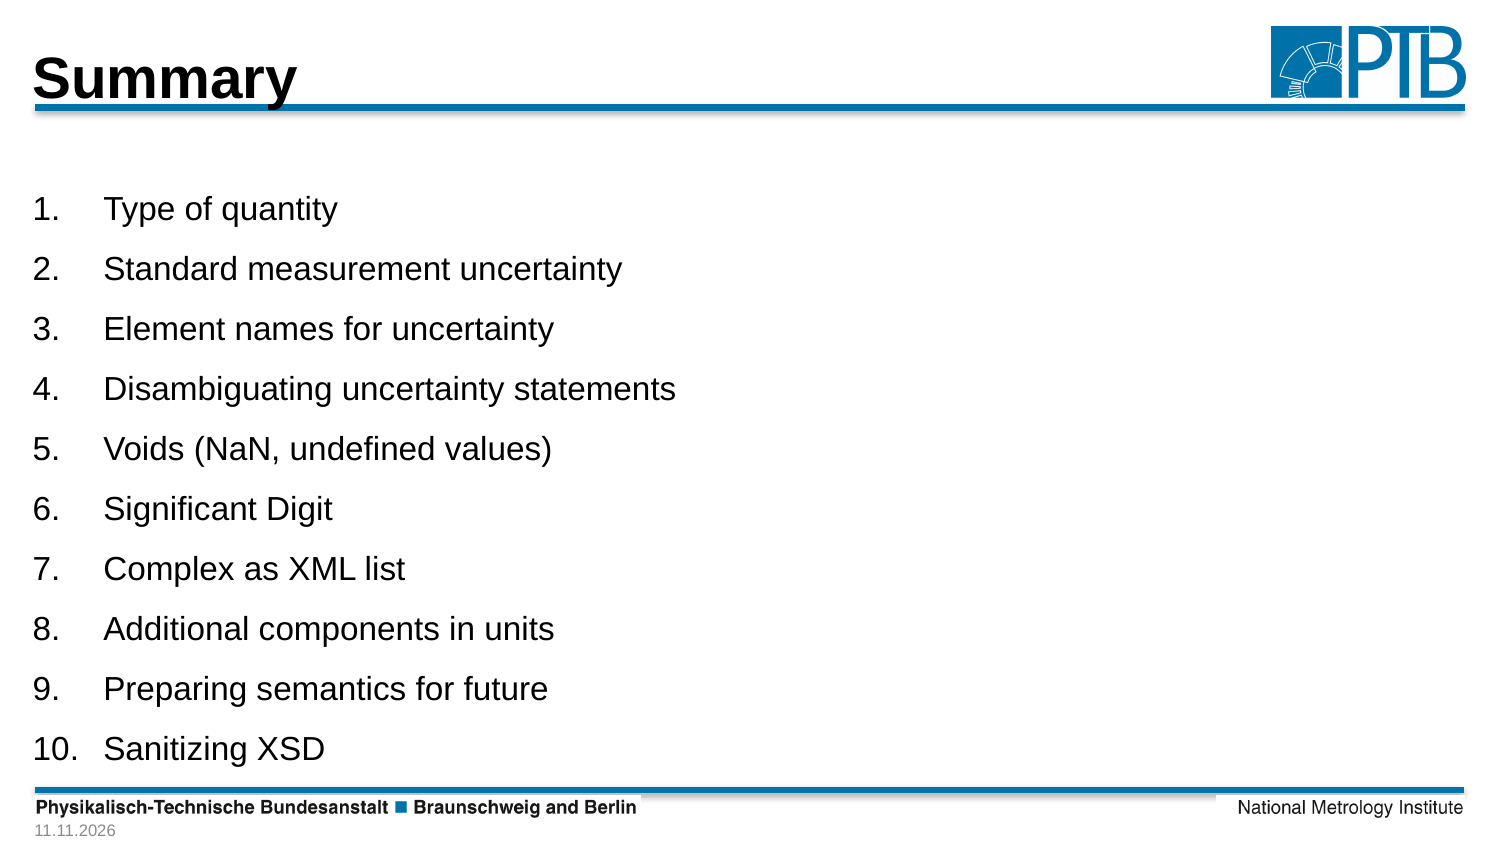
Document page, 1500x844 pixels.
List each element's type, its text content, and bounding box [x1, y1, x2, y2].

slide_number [19, 815, 669, 844]
title Summary [17, 26, 1459, 123]
picture [1216, 795, 1465, 819]
picture [1459, 80, 1467, 98]
list Type of quantity Standard measurement uncertainty Element names for uncertainty Disambiguating uncertainty statements Voids (NaN, undefined values) Significant Digit Complex as XML list Additional components in units Preparing semantics for future Sanitizing XSD [17, 159, 1459, 780]
picture [1459, 26, 1467, 75]
picture [33, 795, 641, 815]
